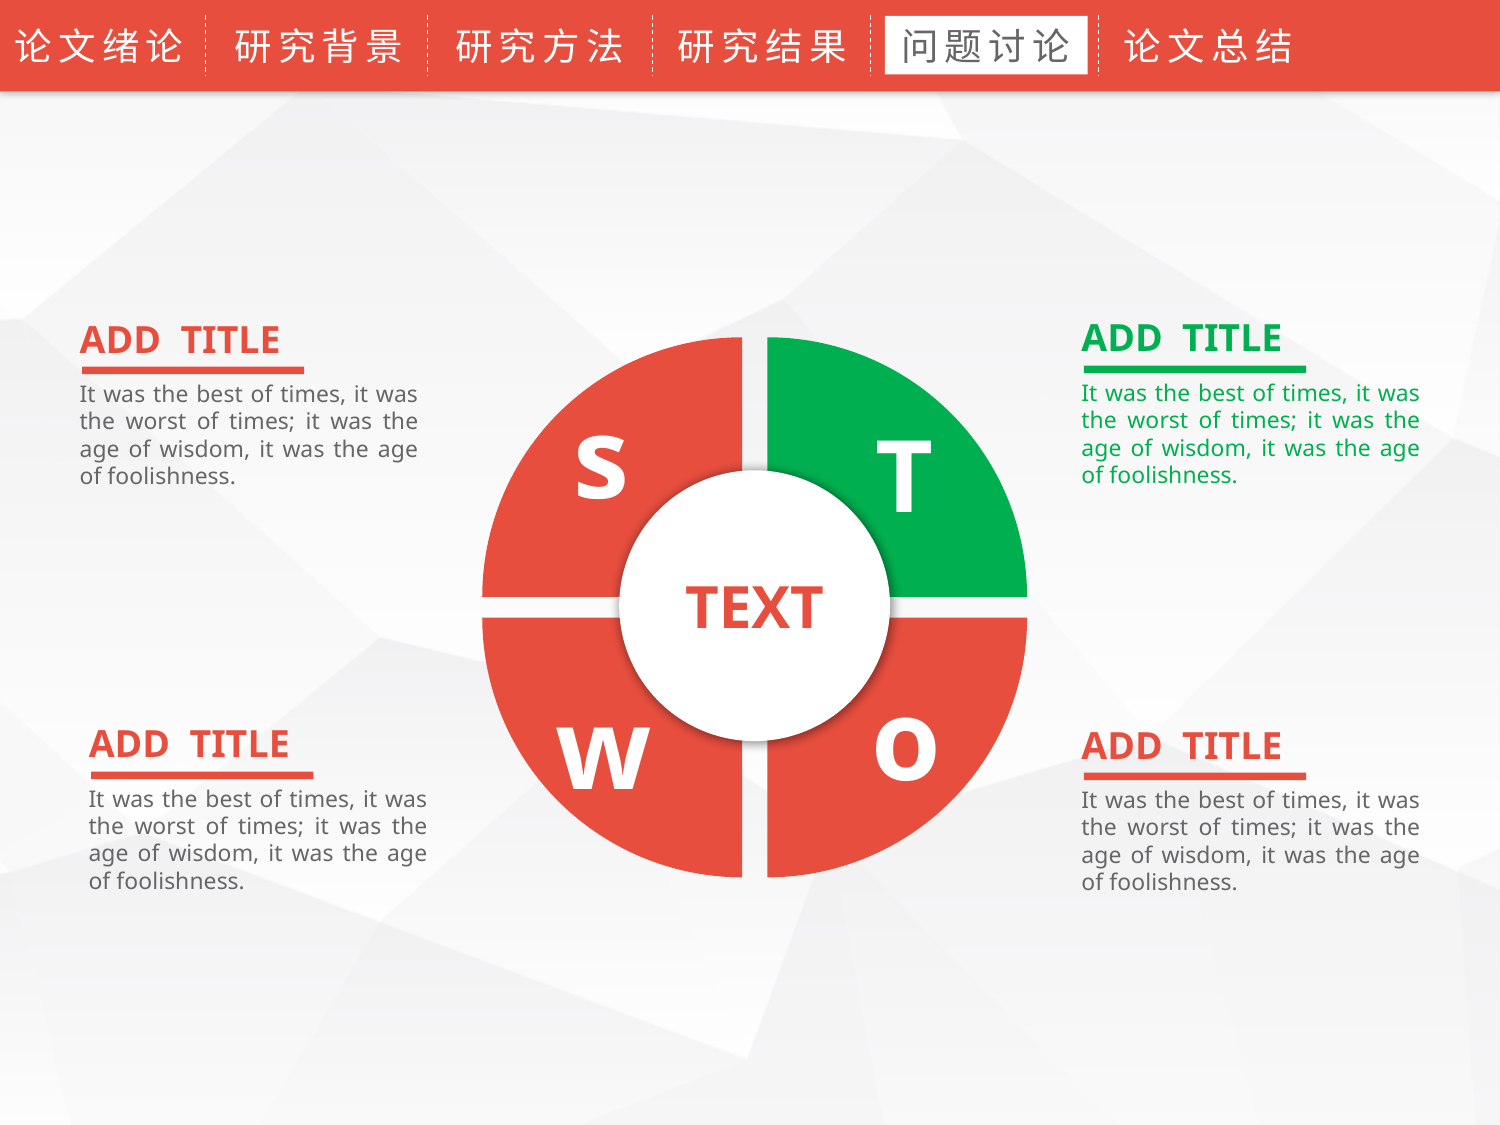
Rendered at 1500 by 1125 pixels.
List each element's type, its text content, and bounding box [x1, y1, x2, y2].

text_box 研究结果 [871, 15, 876, 76]
text_box [90, 771, 314, 780]
text_box [0, 0, 1500, 92]
text_box 研究结果 [663, 15, 870, 76]
text_box It was the best of times, it was the worst of times; it was the age of wisdom, it was the age of foolishness. [1066, 370, 1436, 496]
text_box 论文绪论 [0, 15, 211, 76]
text_box It was the best of times, it was the worst of times; it was the age of wisdom, it was the age of foolishness. [64, 372, 434, 497]
text_box [1083, 365, 1307, 374]
text_box ADD TITLE [64, 308, 422, 368]
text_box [482, 337, 1028, 878]
picture [0, 92, 1500, 1125]
text_box It was the best of times, it was the worst of times; it was the age of wisdom, it was the age of foolishness. [1066, 778, 1436, 903]
text_box ADD TITLE [1066, 306, 1423, 367]
text_box 研究方法 [440, 15, 652, 76]
text_box ADD TITLE [1066, 714, 1423, 774]
text_box 研究背景 [214, 15, 423, 76]
text_box [81, 366, 305, 375]
text_box [1083, 772, 1307, 781]
text_box 论文总结 [1109, 15, 1322, 76]
text_box It was the best of times, it was the worst of times; it was the age of wisdom, it was the age of foolishness. [73, 776, 443, 902]
text_box ADD TITLE [73, 712, 431, 773]
text_box 问题讨论 [886, 15, 1098, 76]
